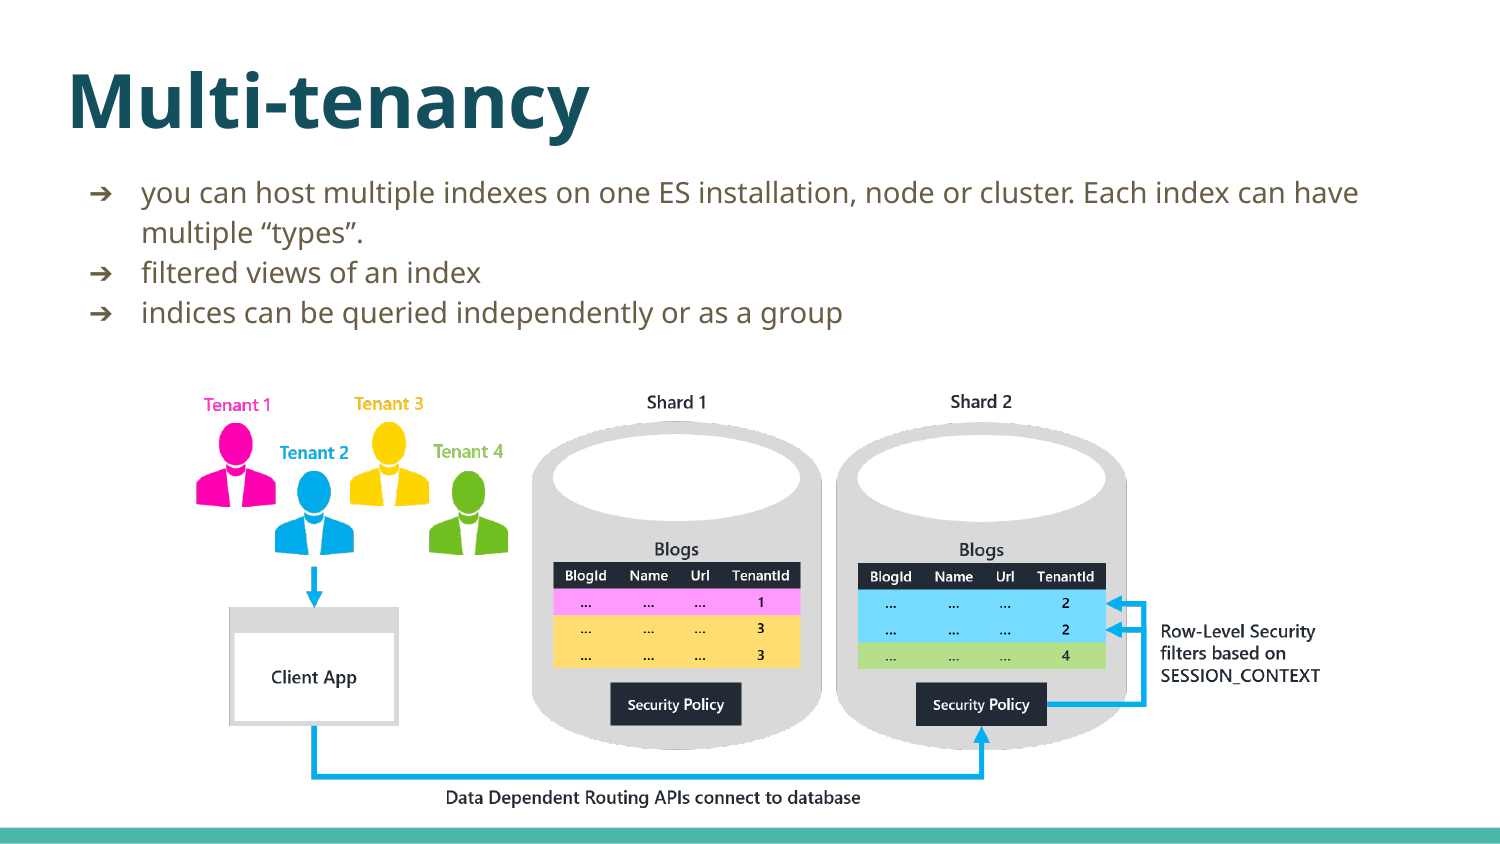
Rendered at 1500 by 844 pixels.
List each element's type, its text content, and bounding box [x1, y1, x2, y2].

title Multi-tenancy [51, 38, 1449, 154]
list you can host multiple indexes on one ES installation, node or cluster. Each index can have multiple “types”. filtered views of an index indices can be queried independently or as a group [51, 154, 1449, 447]
picture [155, 384, 1344, 819]
